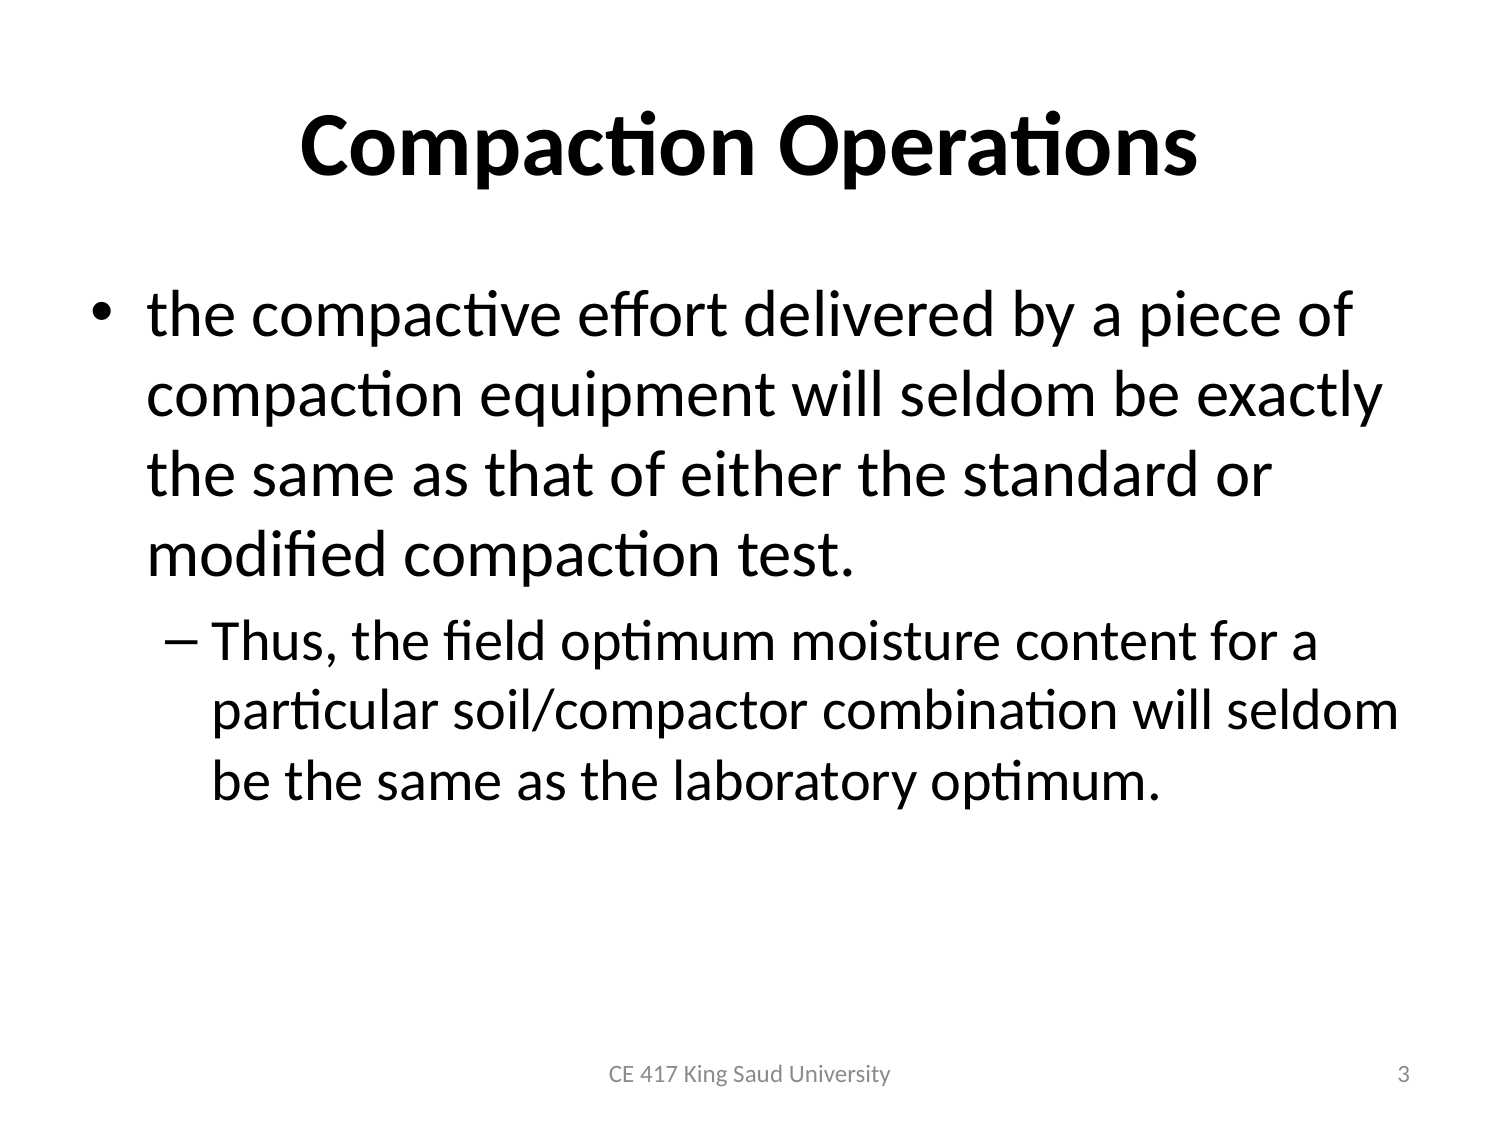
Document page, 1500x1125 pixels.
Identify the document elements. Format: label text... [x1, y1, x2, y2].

footer CE 417 King Saud University [512, 1042, 988, 1103]
title Compaction Operations [75, 45, 1425, 233]
slide_number 3 [1074, 1042, 1425, 1103]
list the compactive effort delivered by a piece of compaction equipment will seldom be exactly the same as that of either the standard or modified compaction test. Thus, the field optimum moisture content for a particular soil/compactor combination will seldom be the same as the laboratory optimum. [75, 262, 1425, 1005]
